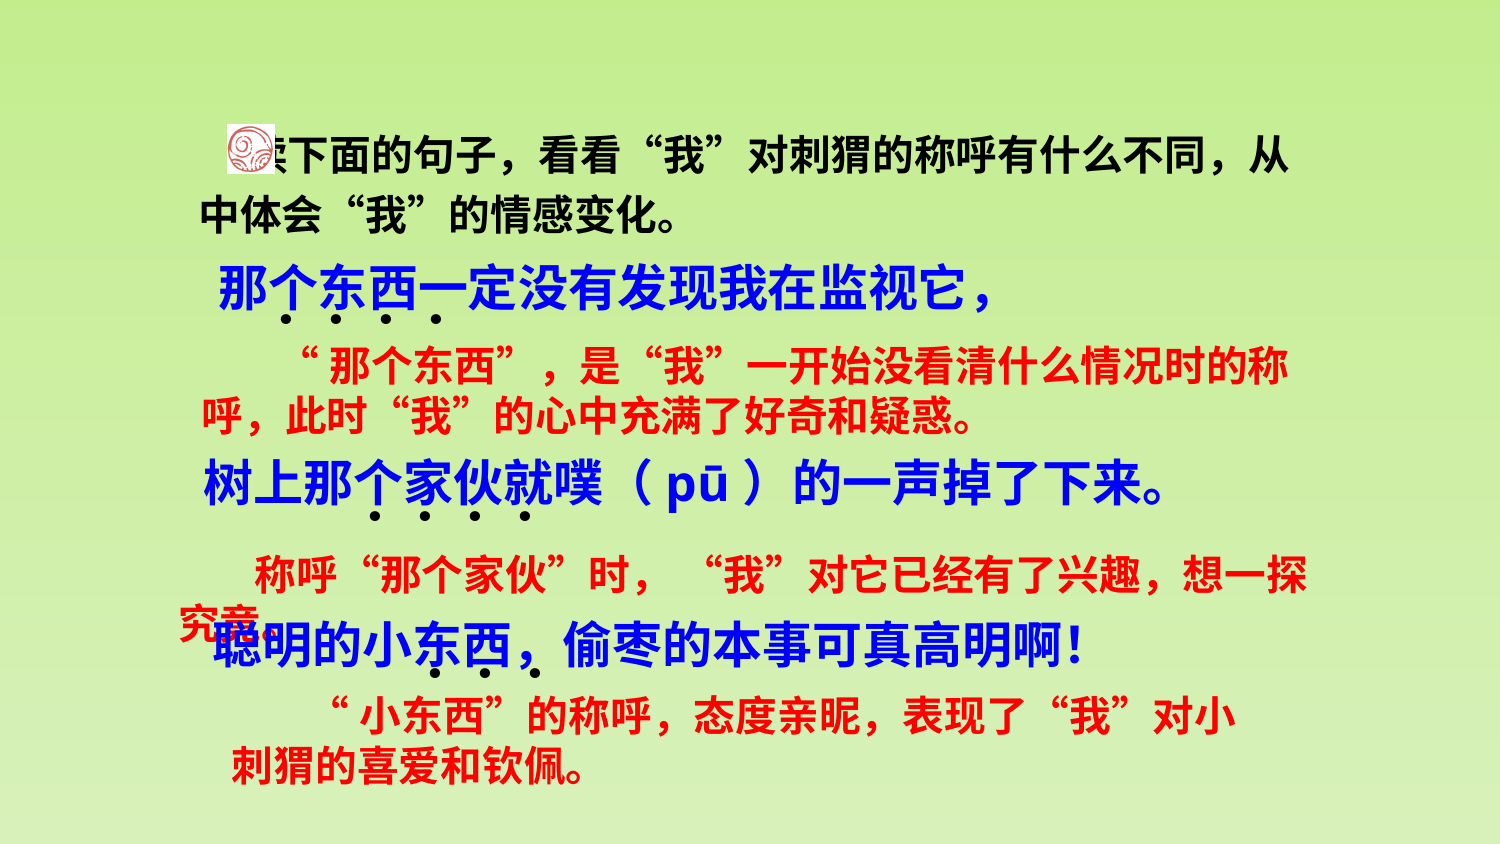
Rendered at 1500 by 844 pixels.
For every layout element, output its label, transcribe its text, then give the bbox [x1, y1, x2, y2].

text_box ．．． [406, 621, 652, 682]
text_box “那个东西”，是“我”一开始没看清什么情况时的称呼，此时“我”的心中充满了好奇和疑惑。 [186, 332, 1338, 448]
text_box 聪明的小东西，偷枣的本事可真高明啊！ [141, 594, 1337, 682]
text_box ．．．． [346, 465, 592, 540]
text_box 称呼“那个家伙”时， “我”对它已经有了兴趣，想一探究竟。 [163, 540, 1337, 594]
text_box 树上那个家伙就噗（pū）的一声掉了下来。 [132, 432, 1328, 519]
text_box “小东西”的称呼，态度亲昵，表现了“我”对小刺猬的喜爱和钦佩。 [217, 682, 1260, 797]
text_box ．．．． [257, 268, 555, 332]
picture [226, 124, 275, 174]
text_box 那个东西一定没有发现我在监视它， [146, 236, 1179, 324]
text_box 读下面的句子，看看“我”对刺猬的称呼有什么不同，从中体会“我”的情感变化。 [186, 112, 1319, 245]
